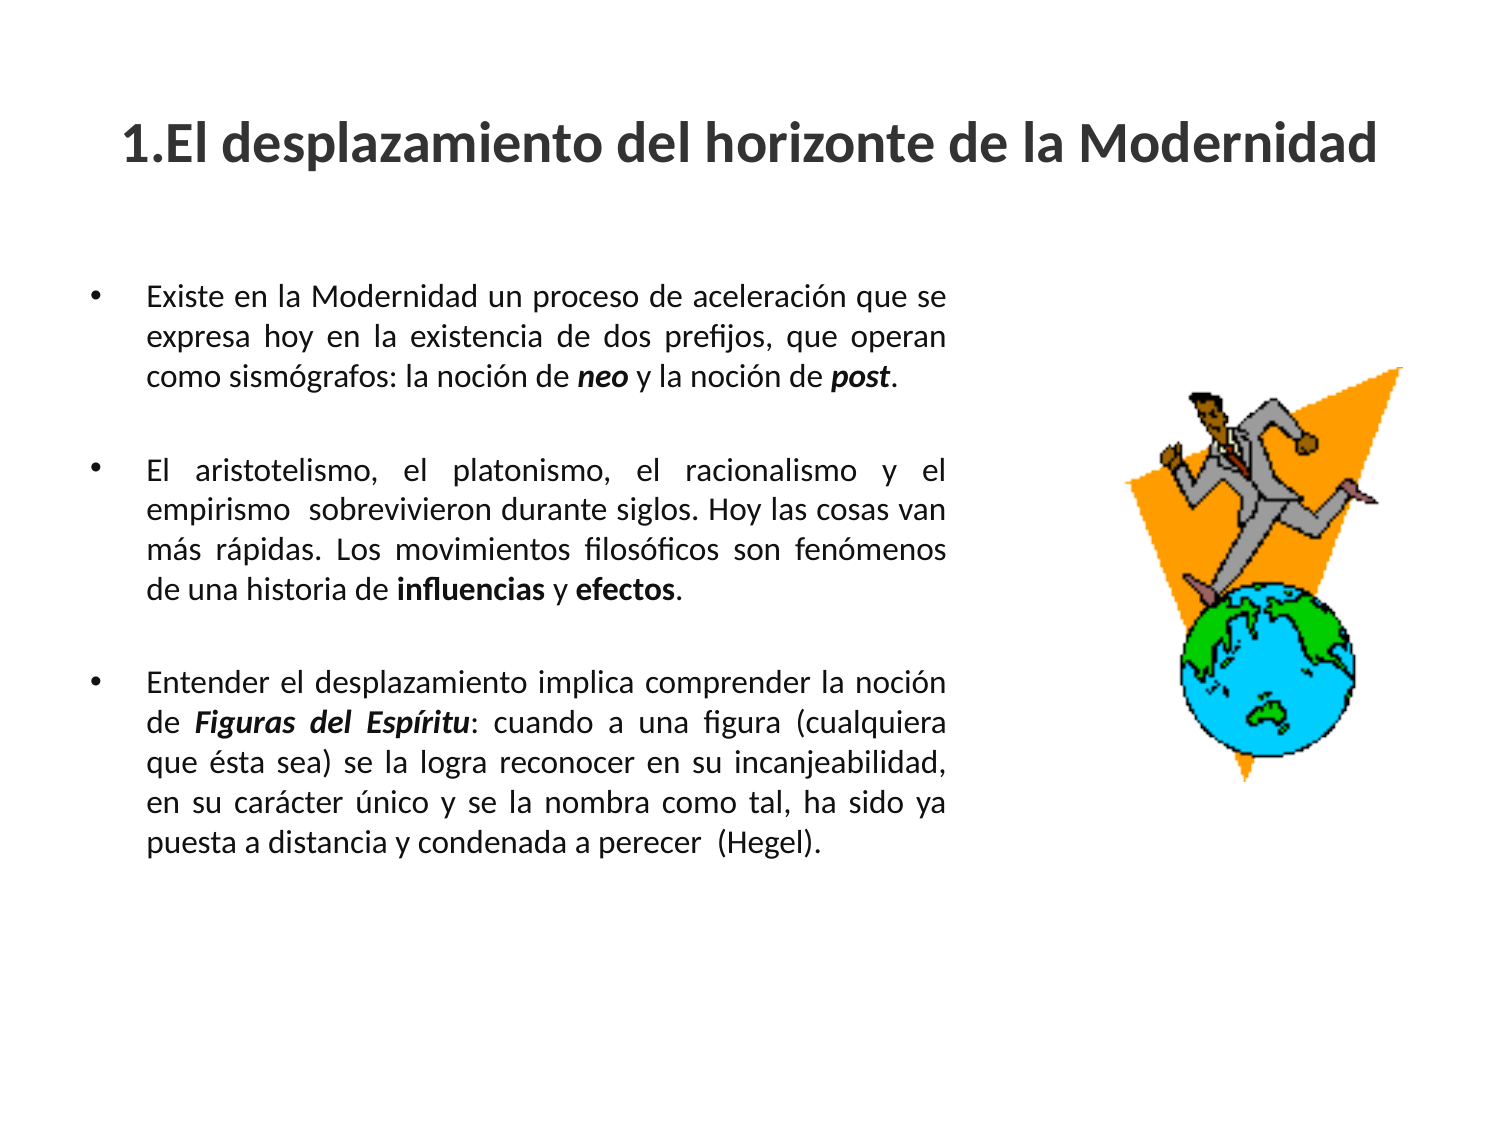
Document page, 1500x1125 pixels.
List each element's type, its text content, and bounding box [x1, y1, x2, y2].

list Existe en la Modernidad un proceso de aceleración que se expresa hoy en la existencia de dos prefijos, que operan como sismógrafos: la noción de neo y la noción de post. El aristotelismo, el platonismo, el racionalismo y el empirismo sobrevivieron durante siglos. Hoy las cosas van más rápidas. Los movimientos filosóficos son fenómenos de una historia de influencias y efectos. Entender el desplazamiento implica comprender la noción de Figuras del Espíritu: cuando a una figura (cualquiera que ésta sea) se la logra reconocer en su incanjeabilidad, en su carácter único y se la nombra como tal, ha sido ya puesta a distancia y condenada a perecer (Hegel). [75, 267, 963, 1005]
title 1.El desplazamiento del horizonte de la Modernidad [75, 45, 1425, 233]
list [1123, 367, 1403, 782]
